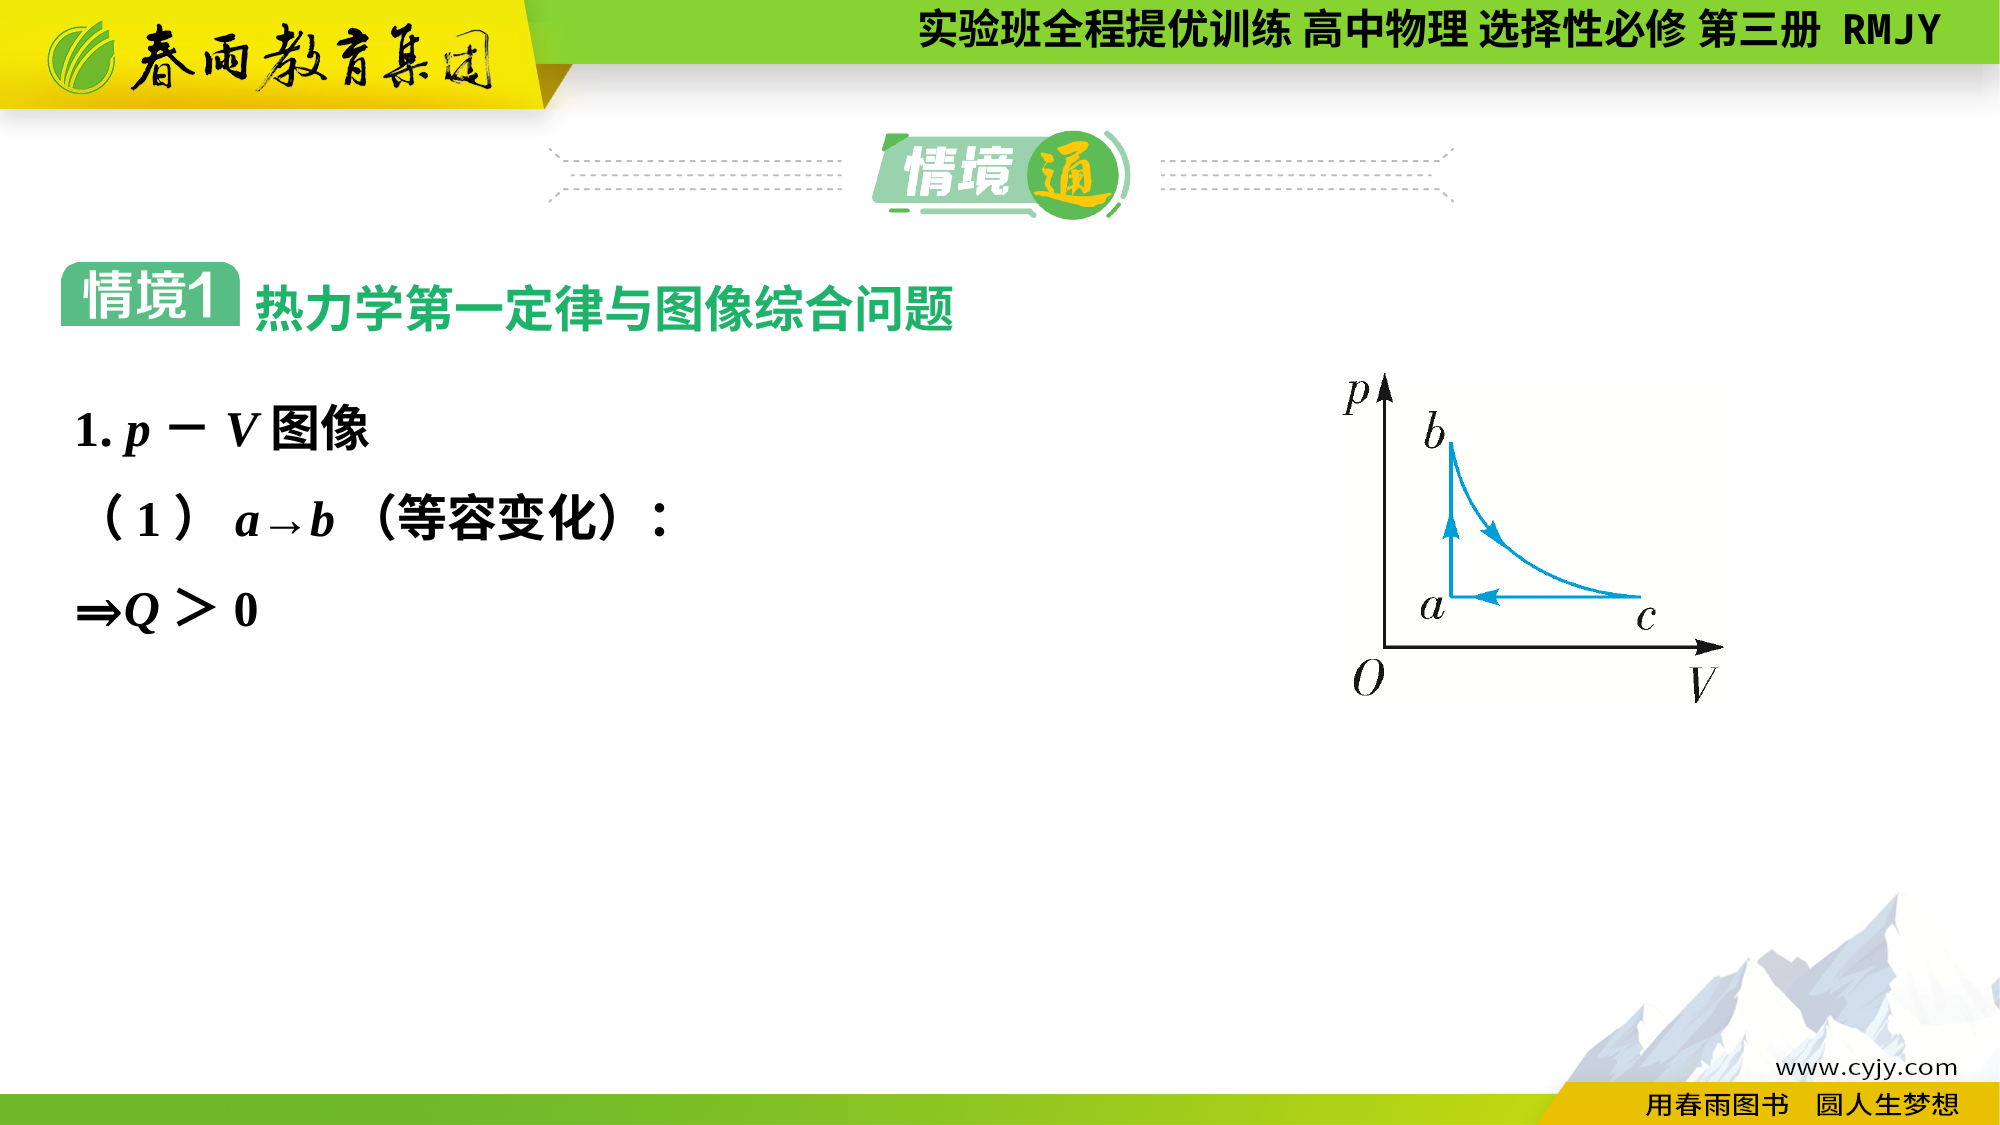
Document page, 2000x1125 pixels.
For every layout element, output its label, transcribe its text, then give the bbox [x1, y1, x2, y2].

text_box 热力学第一定律与图像综合问题 [239, 239, 1944, 345]
picture [0, 0, 2000, 1125]
